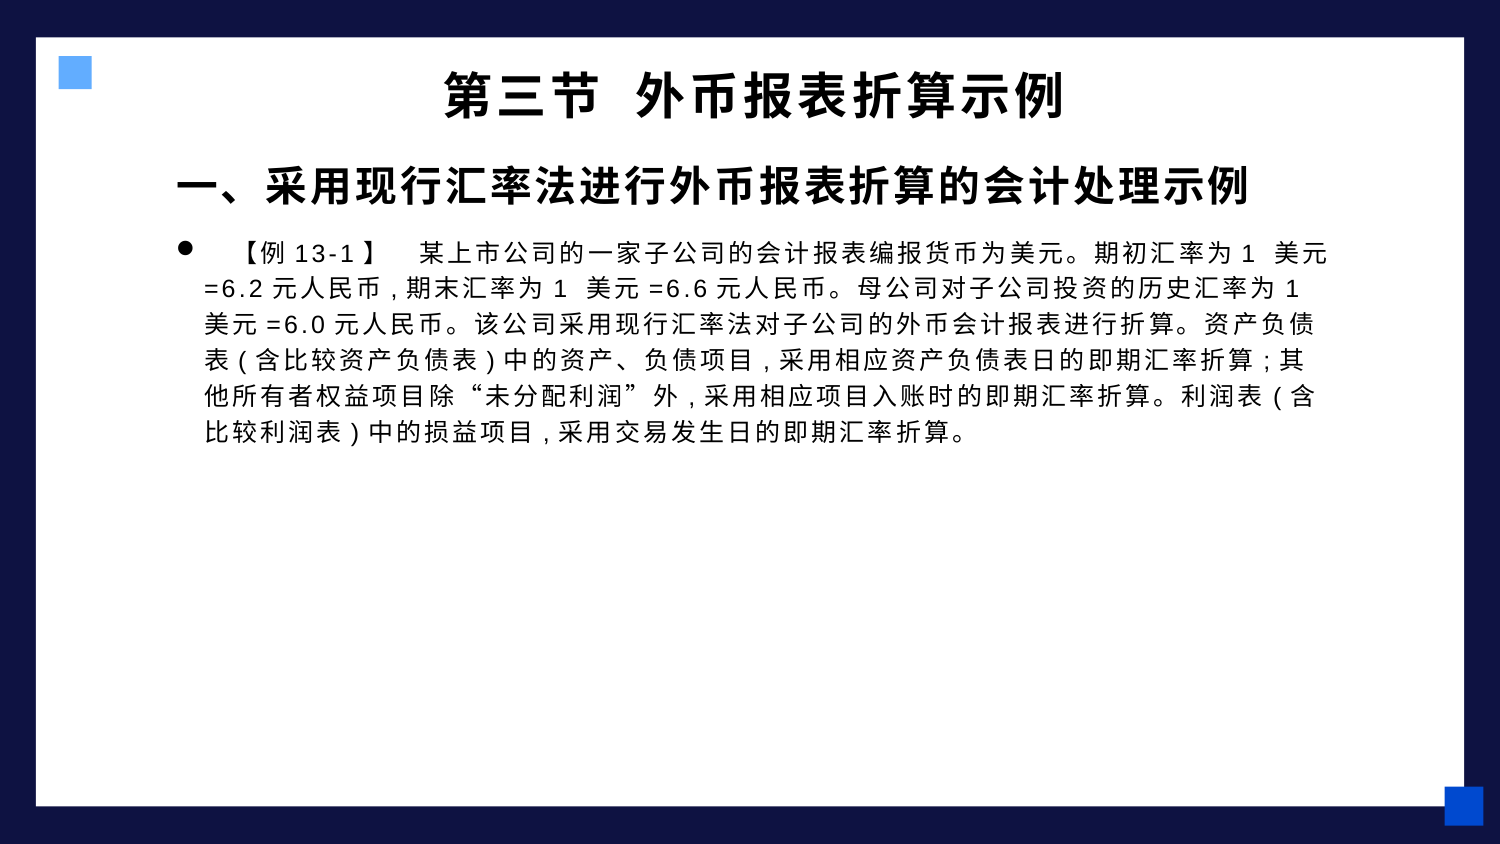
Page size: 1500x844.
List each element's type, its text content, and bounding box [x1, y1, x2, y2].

list 一、采用现行汇率法进行外币报表折算的会计处理示例 【例13-1】 某上市公司的一家子公司的会计报表编报货币为美元。期初汇率为1 美元=6.2元人民币,期末汇率为1 美元=6.6元人民币。母公司对子公司投资的历史汇率为1 美元=6.0元人民币。该公司采用现行汇率法对子公司的外币会计报表进行折算。资产负债表(含比较资产负债表)中的资产、负债项目,采用相应资产负债表日的即期汇率折算;其他所有者权益项目除“未分配利润”外,采用相应项目入账时的即期汇率折算。利润表(含比较利润表)中的损益项目,采用交易发生日的即期汇率折算。 [159, 150, 1344, 575]
title 第三节 外币报表折算示例 [159, 43, 1344, 133]
